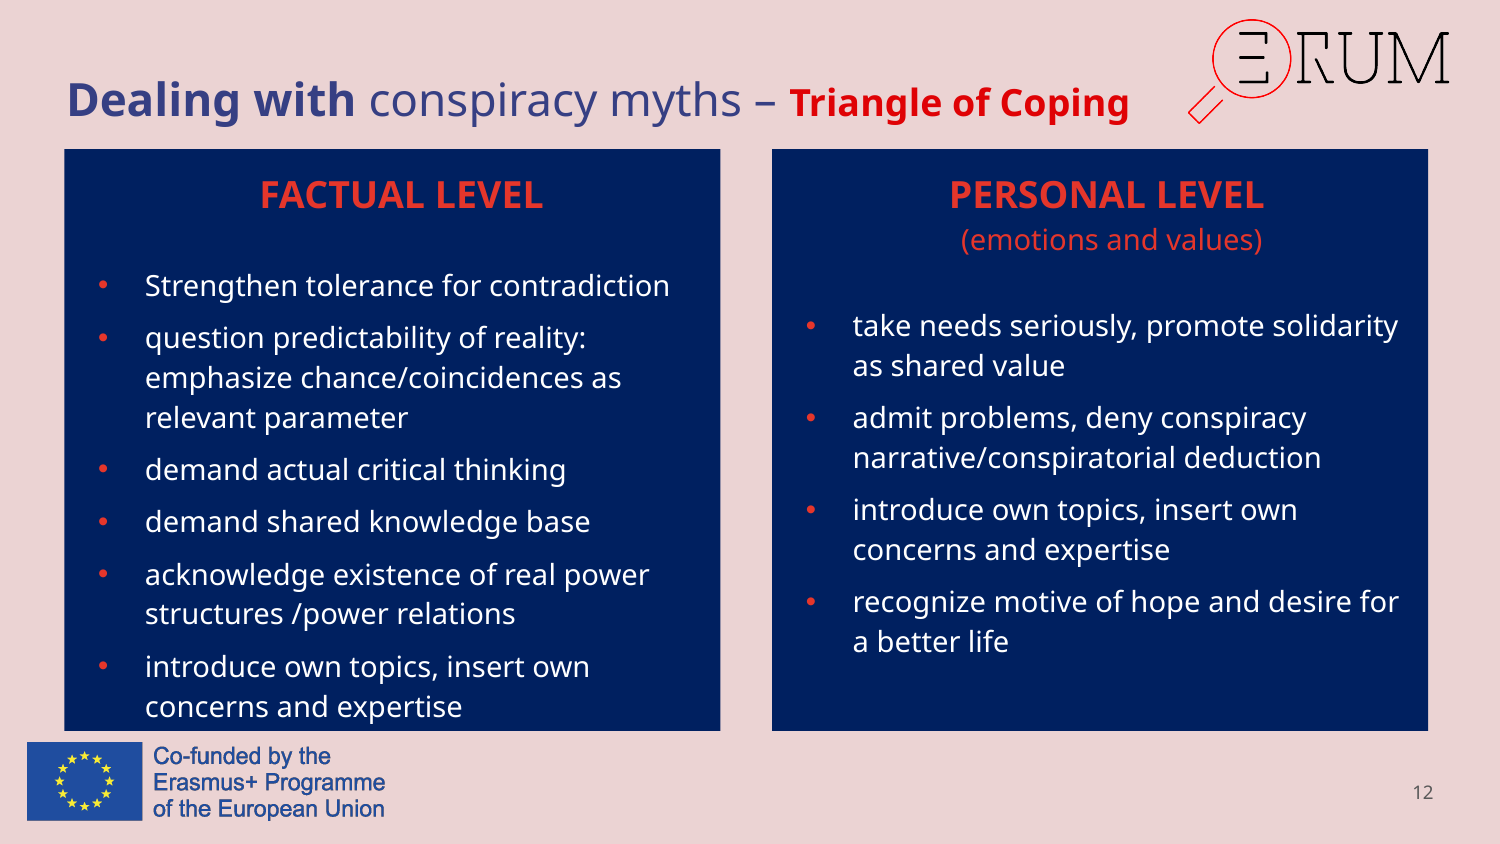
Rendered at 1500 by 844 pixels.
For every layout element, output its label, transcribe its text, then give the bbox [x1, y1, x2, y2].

slide_number 12 [1358, 761, 1449, 826]
picture [1136, 0, 1500, 137]
list PERSONAL LEVEL (emotions and values) take needs seriously, promote solidarity as shared value admit problems, deny conspiracy narrative/conspiratorial deduction introduce own topics, insert own concerns and expertise recognize motive of hope and desire for a better life [772, 149, 1429, 731]
list FACTUAL LEVEL Strengthen tolerance for contradiction question predictability of reality: emphasize chance/coincidences as relevant parameter demand actual critical thinking demand shared knowledge base acknowledge existence of real power structures /power relations introduce own topics, insert own concerns and expertise [64, 149, 721, 731]
picture [27, 742, 385, 821]
title Dealing with conspiracy myths – Triangle of Coping [51, 55, 1168, 150]
